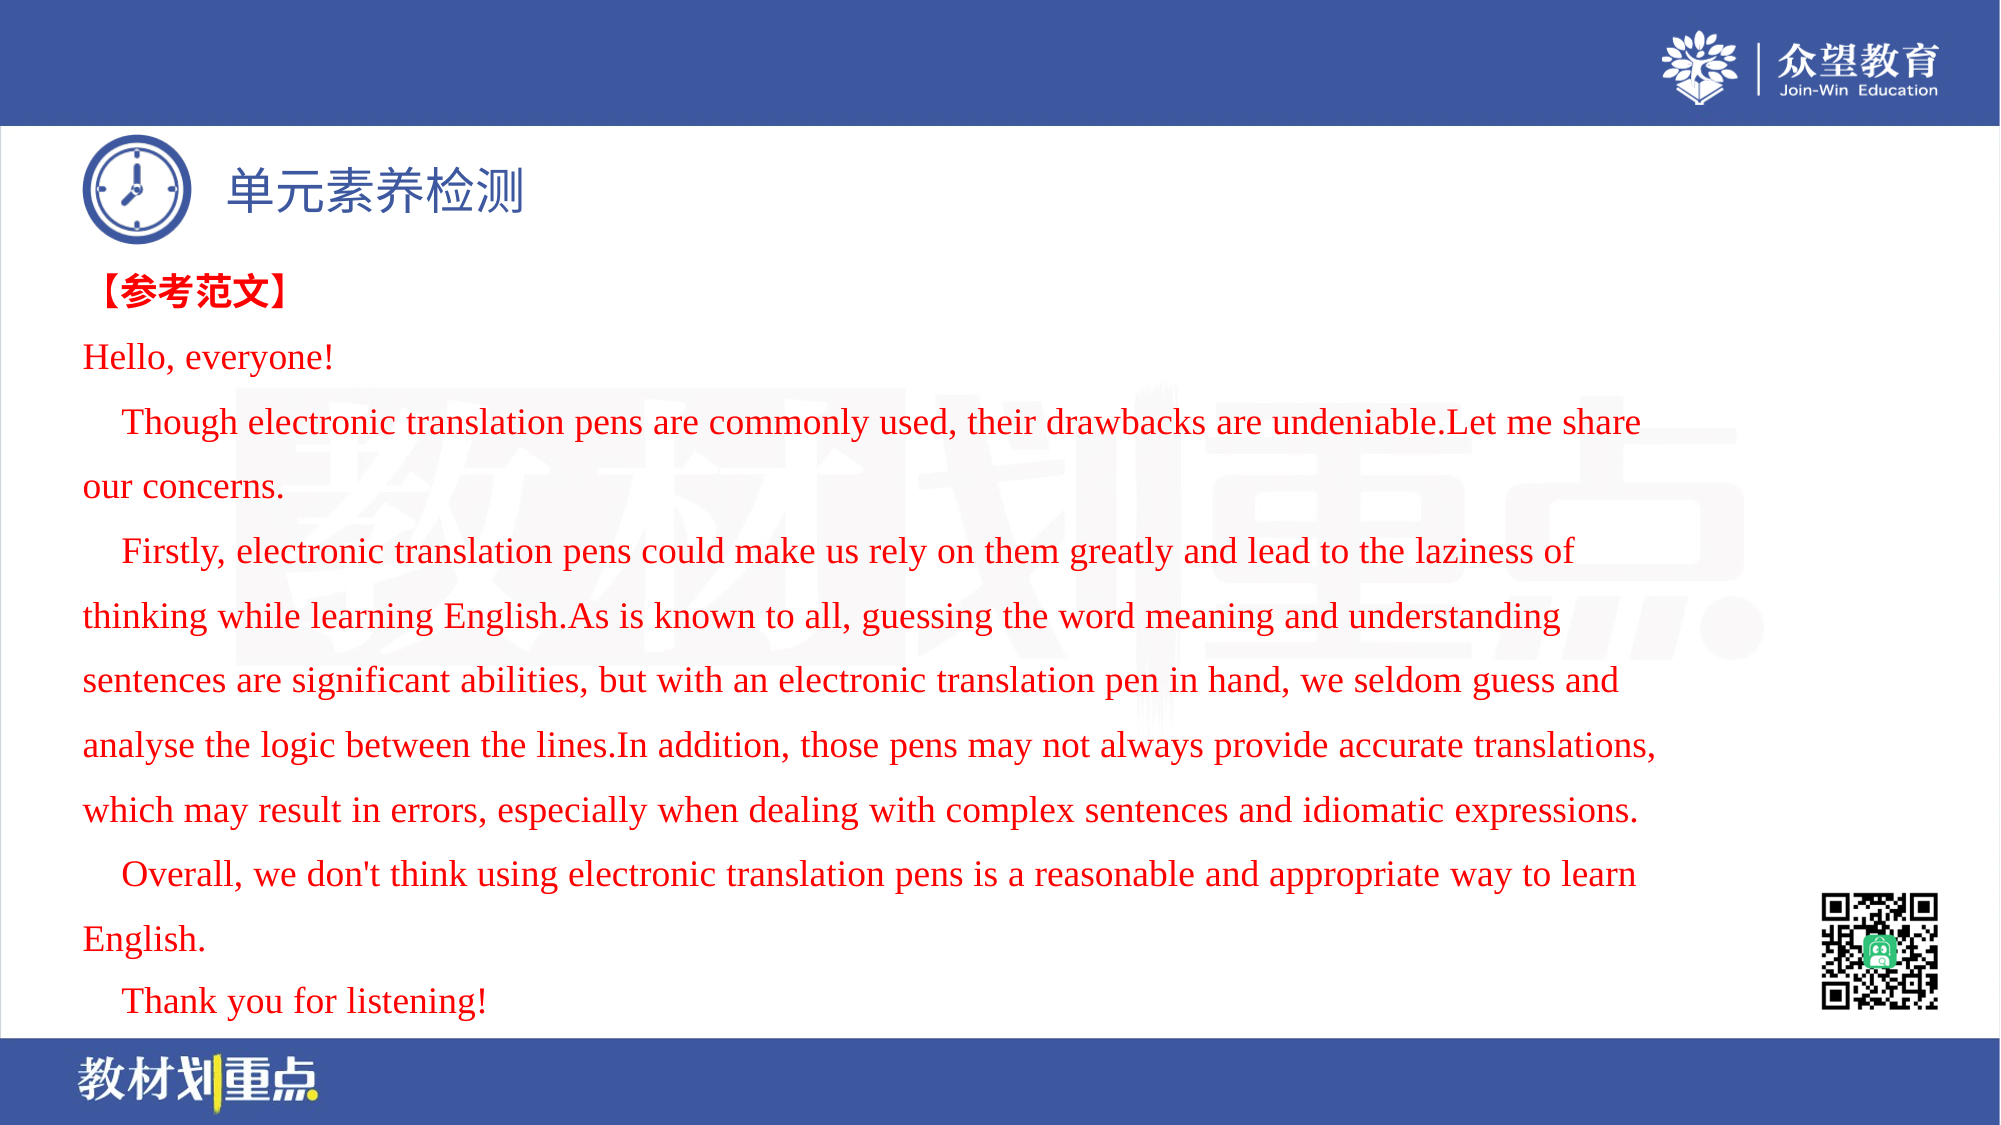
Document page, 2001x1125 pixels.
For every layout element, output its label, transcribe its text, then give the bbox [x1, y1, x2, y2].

picture [0, 0, 2000, 1125]
text_box 【参考范文】 Hello, everyone! Though electronic translation pens are commonly used, their drawbacks are undeniable.Let me share our concerns. Firstly, electronic translation pens could make us rely on them greatly and lead to the laziness of thinking while learning English.As is known to all, guessing the word meaning and understanding sentences are significant abilities, but with an electronic translation pen in hand, we seldom guess and analyse the logic between the lines.In addition, those pens may not always provide accurate translations, which may result in errors, especially when dealing with complex sentences and idiomatic expressions. Overall, we don't think using electronic translation pens is a reasonable and appropriate way to learn English. Thank you for listening! [82, 248, 1817, 1015]
